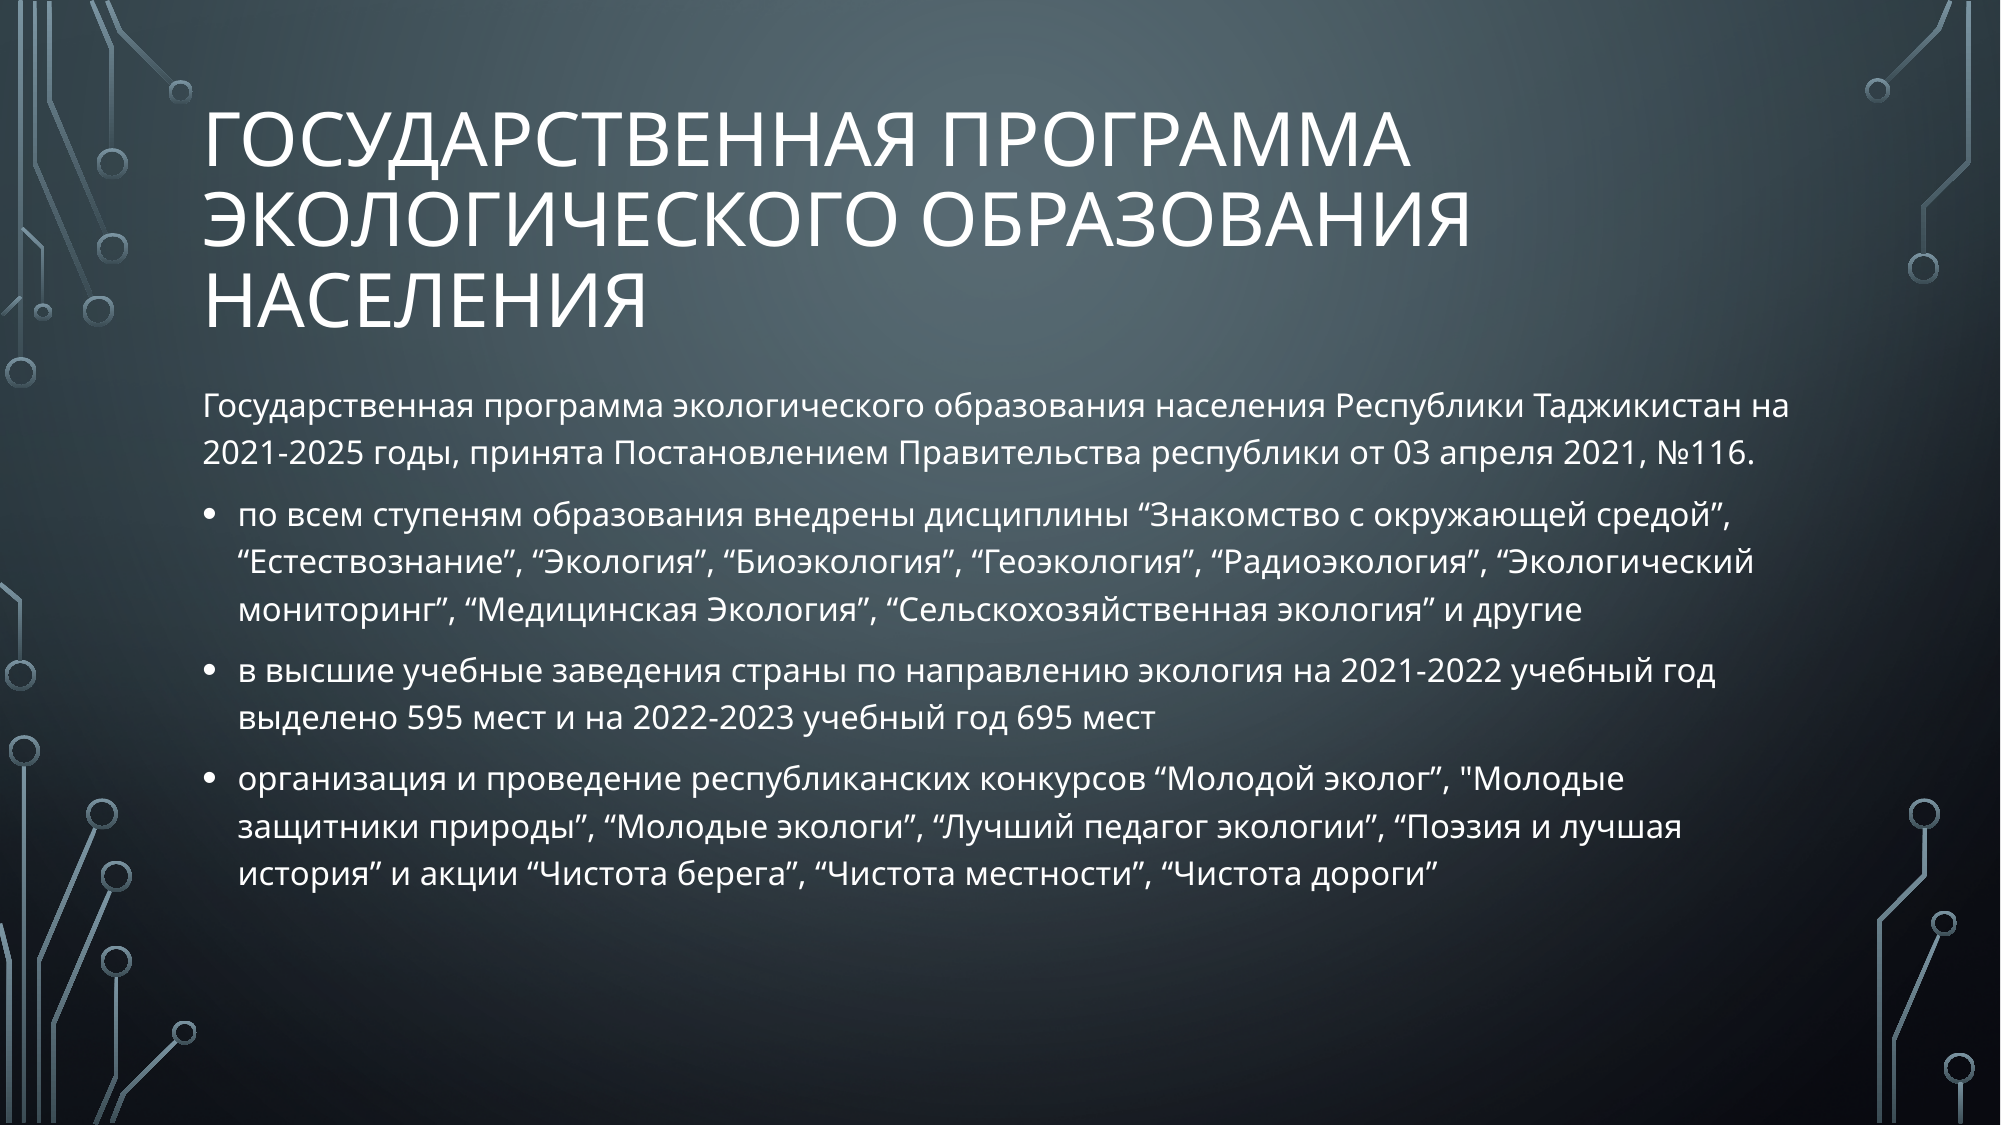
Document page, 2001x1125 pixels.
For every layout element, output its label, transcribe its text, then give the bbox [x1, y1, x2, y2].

list Государственная программа экологического образования населения Республики Таджикистан на 2021-2025 годы, принята Постановлением Правительства республики от 03 апреля 2021, №116. по всем ступеням образования внедрены дисциплины “Знакомство с окружающей средой”, “Естествознание”, “Экология”, “Биоэкология”, “Геоэкология”, “Радиоэкология”, “Экологический мониторинг”, “Медицинская Экология”, “Сельскохозяйственная экология” и другие в высшие учебные заведения страны по направлению экология на 2021-2022 учебный год выделено 595 мест и на 2022-2023 учебный год 695 мест организация и проведение республиканских конкурсов “Молодой эколог”, "Молодые защитники природы”, “Молодые экологи”, “Лучший педагог экологии”, “Поэзия и лучшая история” и акции “Чистота берега”, “Чистота местности”, “Чистота дороги” [187, 369, 1813, 950]
title Государственная программа экологического образования населения [187, 101, 1813, 344]
